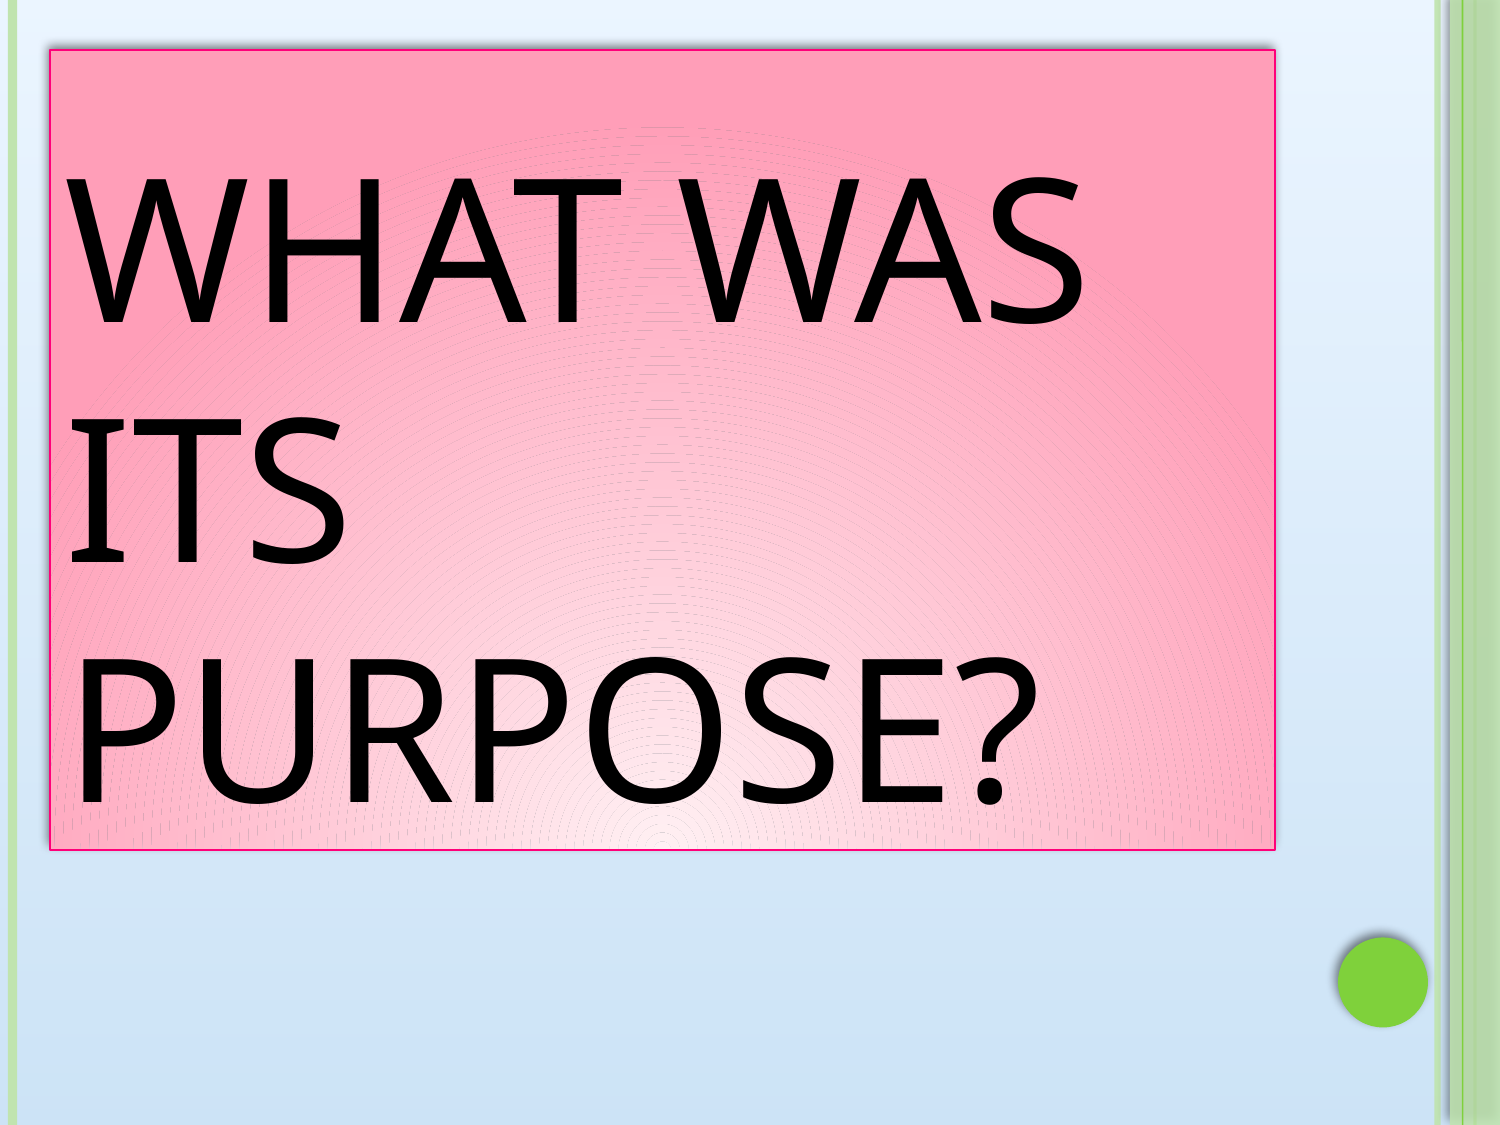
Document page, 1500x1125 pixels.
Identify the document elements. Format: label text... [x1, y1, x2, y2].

title What was its purpose? [49, 49, 1276, 851]
